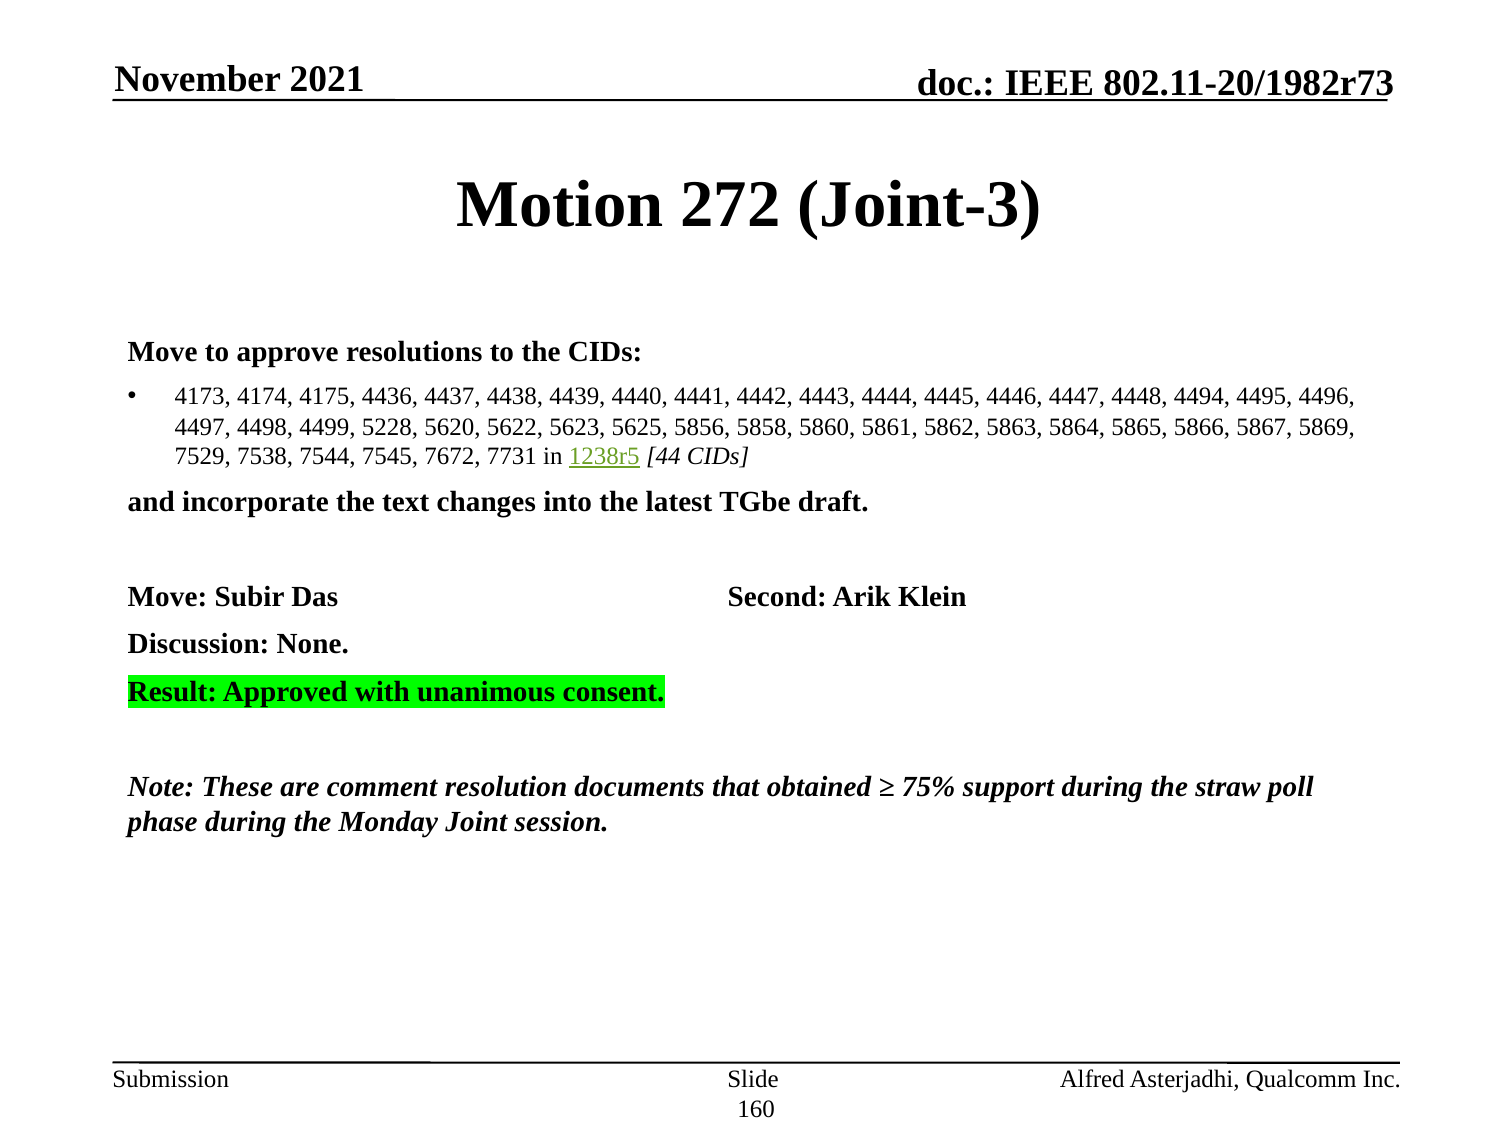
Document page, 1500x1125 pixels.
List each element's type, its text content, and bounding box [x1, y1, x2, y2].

slide_number Slide 160 [712, 1061, 800, 1123]
footer Alfred Asterjadhi, Qualcomm Inc. [878, 1061, 1402, 1093]
list Move to approve resolutions to the CIDs: 4173, 4174, 4175, 4436, 4437, 4438, 4439, 4440, 4441, 4442, 4443, 4444, 4445, 4446, 4447, 4448, 4494, 4495, 4496, 4497, 4498, 4499, 5228, 5620, 5622, 5623, 5625, 5856, 5858, 5860, 5861, 5862, 5863, 5864, 5865, 5866, 5867, 5869, 7529, 7538, 7544, 7545, 7672, 7731 in 1238r5 [44 CIDs] and incorporate the text changes into the latest TGbe draft. Move: Subir Das Second: Arik Klein Discussion: None. Result: Approved with unanimous consent. Note: These are comment resolution documents that obtained ≥ 75% support during the straw poll phase during the Monday Joint session. [112, 324, 1388, 1063]
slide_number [114, 54, 423, 100]
title Motion 272 (Joint-3) [112, 112, 1388, 288]
